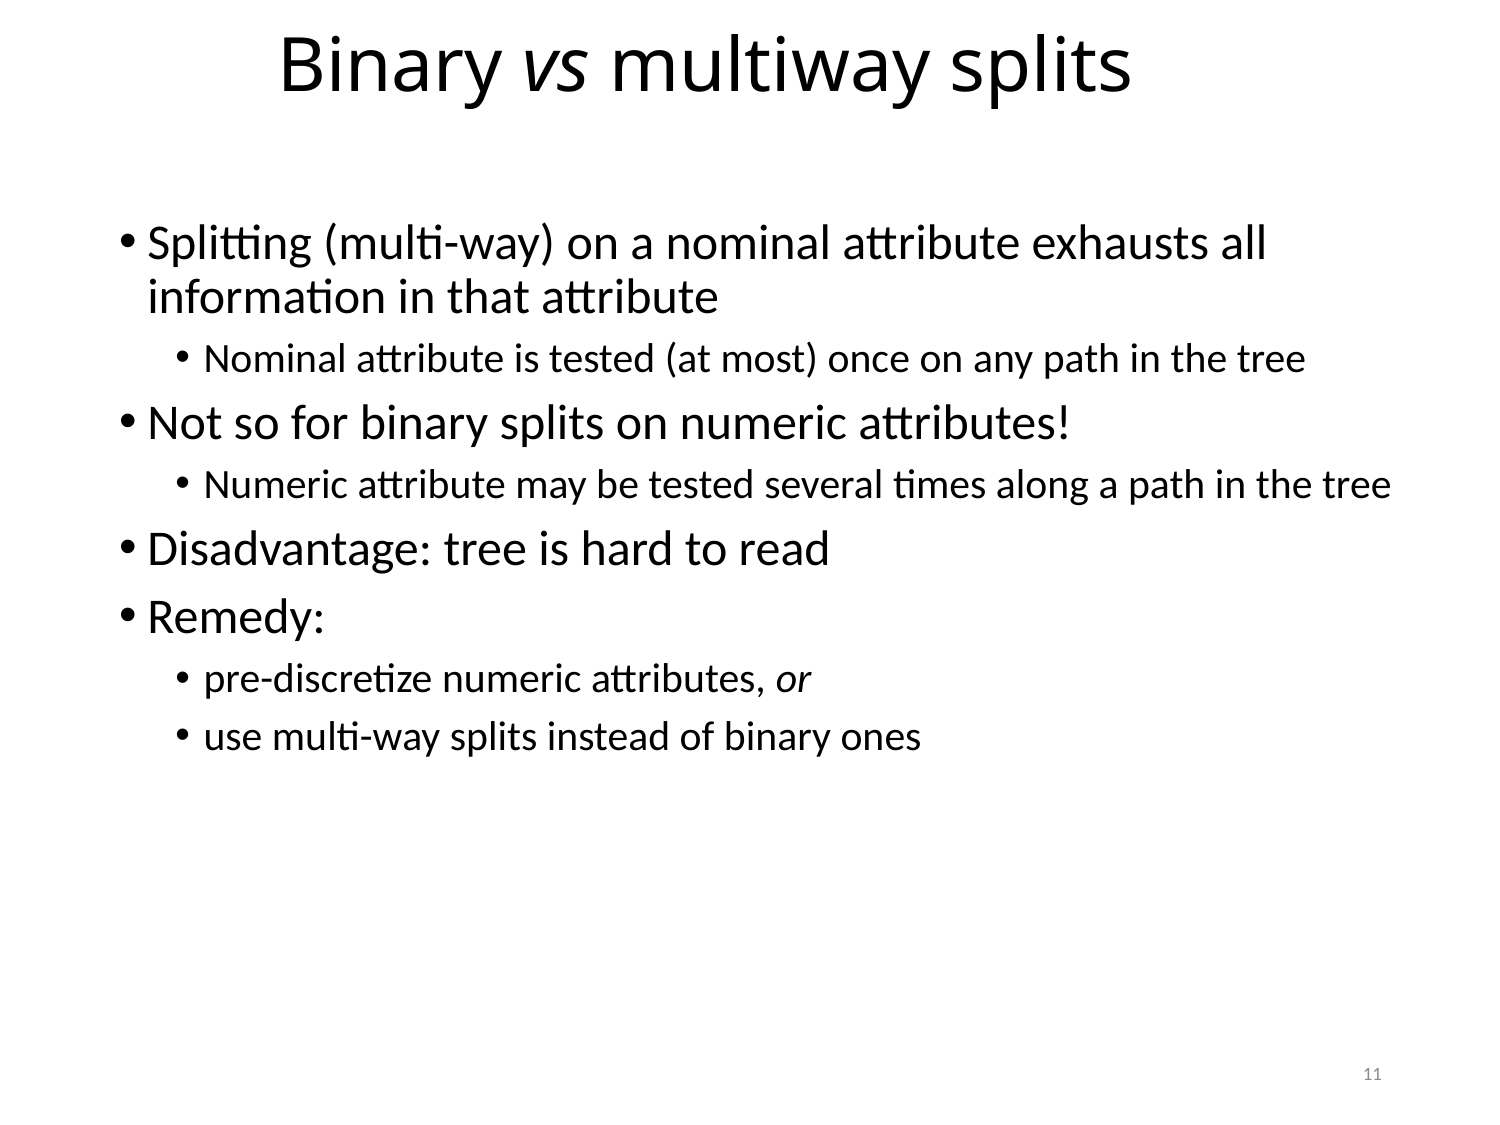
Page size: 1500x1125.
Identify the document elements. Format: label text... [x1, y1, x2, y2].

list Splitting (multi-way) on a nominal attribute exhausts all information in that attribute Nominal attribute is tested (at most) once on any path in the tree Not so for binary splits on numeric attributes! Numeric attribute may be tested several times along a path in the tree Disadvantage: tree is hard to read Remedy: pre-discretize numeric attributes, or use multi-way splits instead of binary ones [104, 208, 1468, 862]
title Binary vs multiway splits [262, 0, 1500, 148]
slide_number 11 [1059, 1042, 1397, 1103]
